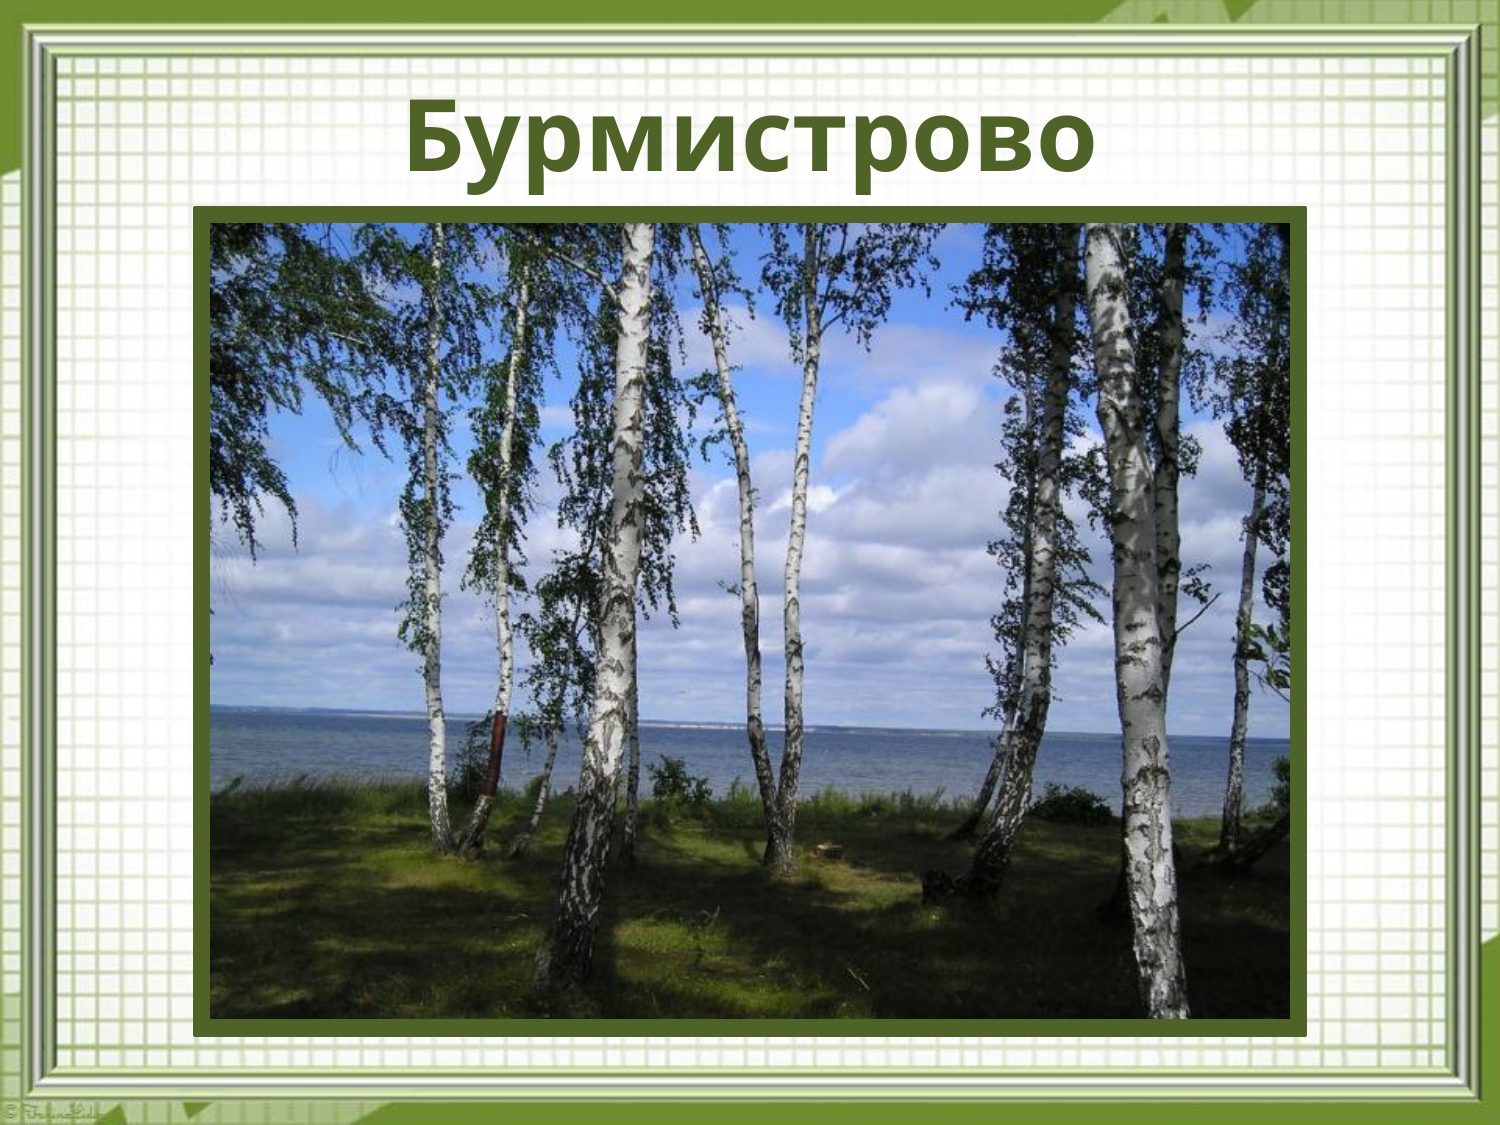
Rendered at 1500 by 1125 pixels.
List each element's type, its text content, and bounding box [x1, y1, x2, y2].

picture [0, 0, 1500, 1125]
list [206, 219, 1294, 1024]
text_box [193, 206, 1307, 1037]
title Бурмистрово [75, 78, 1425, 185]
